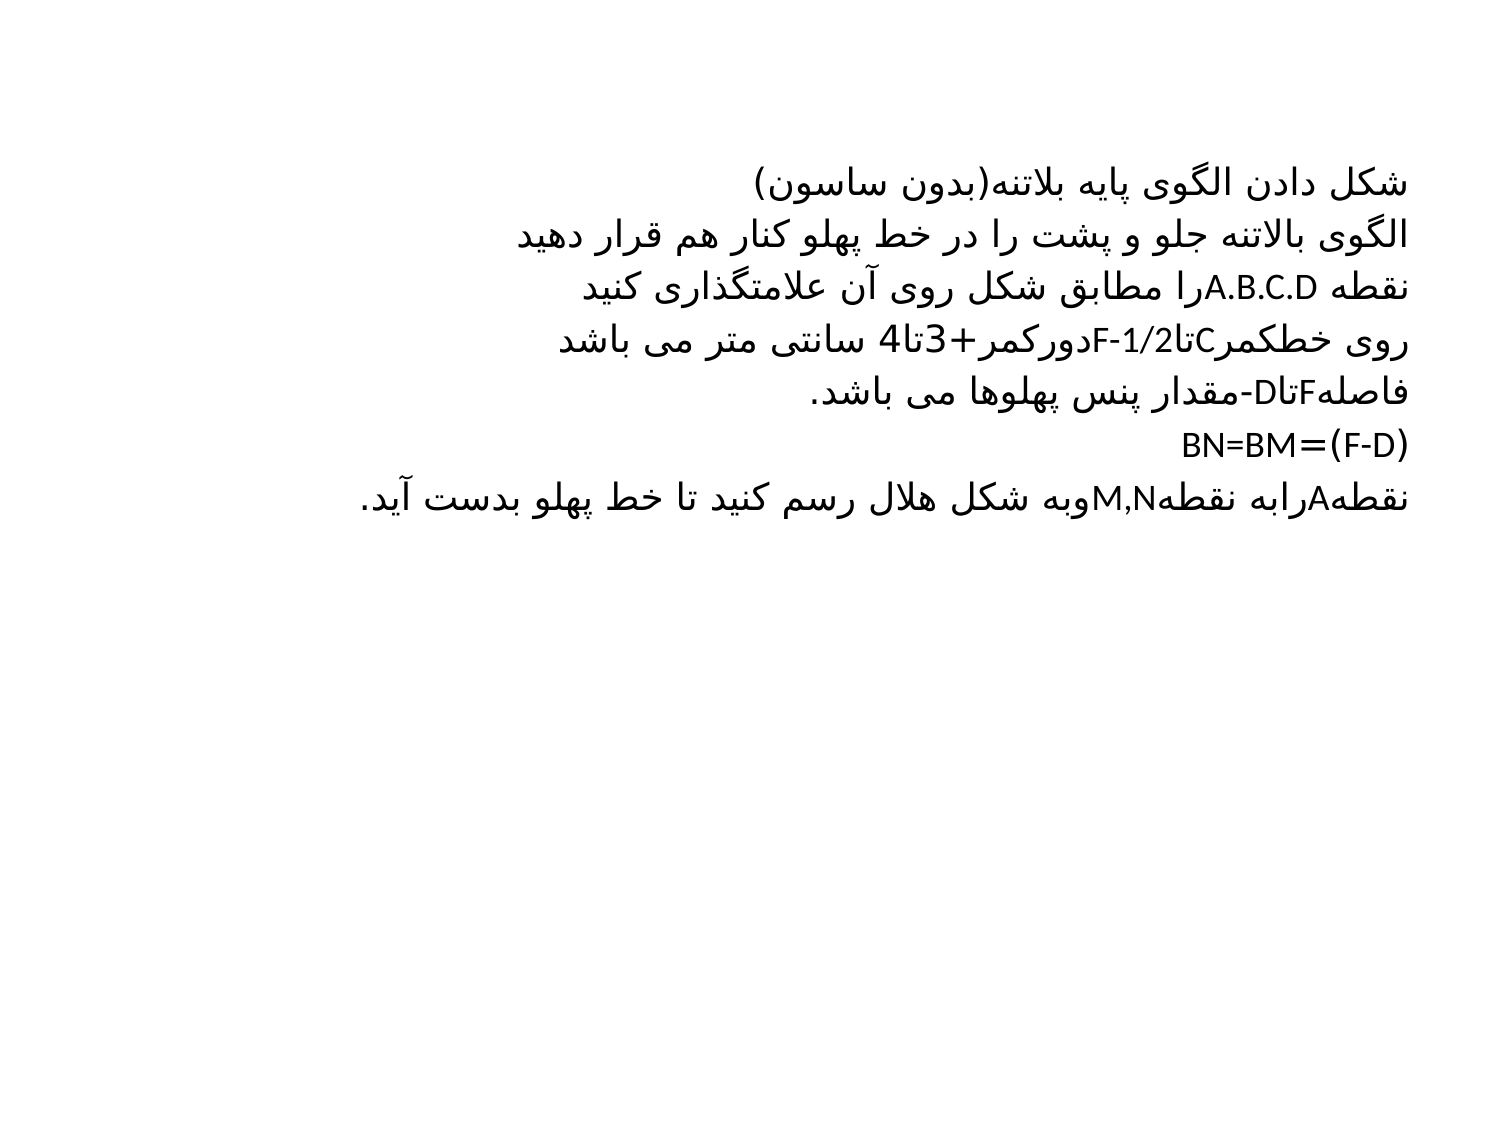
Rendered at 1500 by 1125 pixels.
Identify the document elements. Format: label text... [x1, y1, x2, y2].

subtitle شکل دادن الگوی پایه بلاتنه(بدون ساسون) الگوی بالاتنه جلو و پشت را در خط پهلو کنار هم قرار دهید نقطه A.B.C.Dرا مطابق شکل روی آن علامتگذاری کنید روی خطکمرCتاF-1/2دورکمر+3تا4 سانتی متر می باشد فاصلهFتاD-مقدار پنس پهلوها می باشد. (F-D)=BN=BM نقطهAرابه نقطهM,Nوبه شکل هلال رسم کنید تا خط پهلو بدست آید. [99, 149, 1425, 850]
